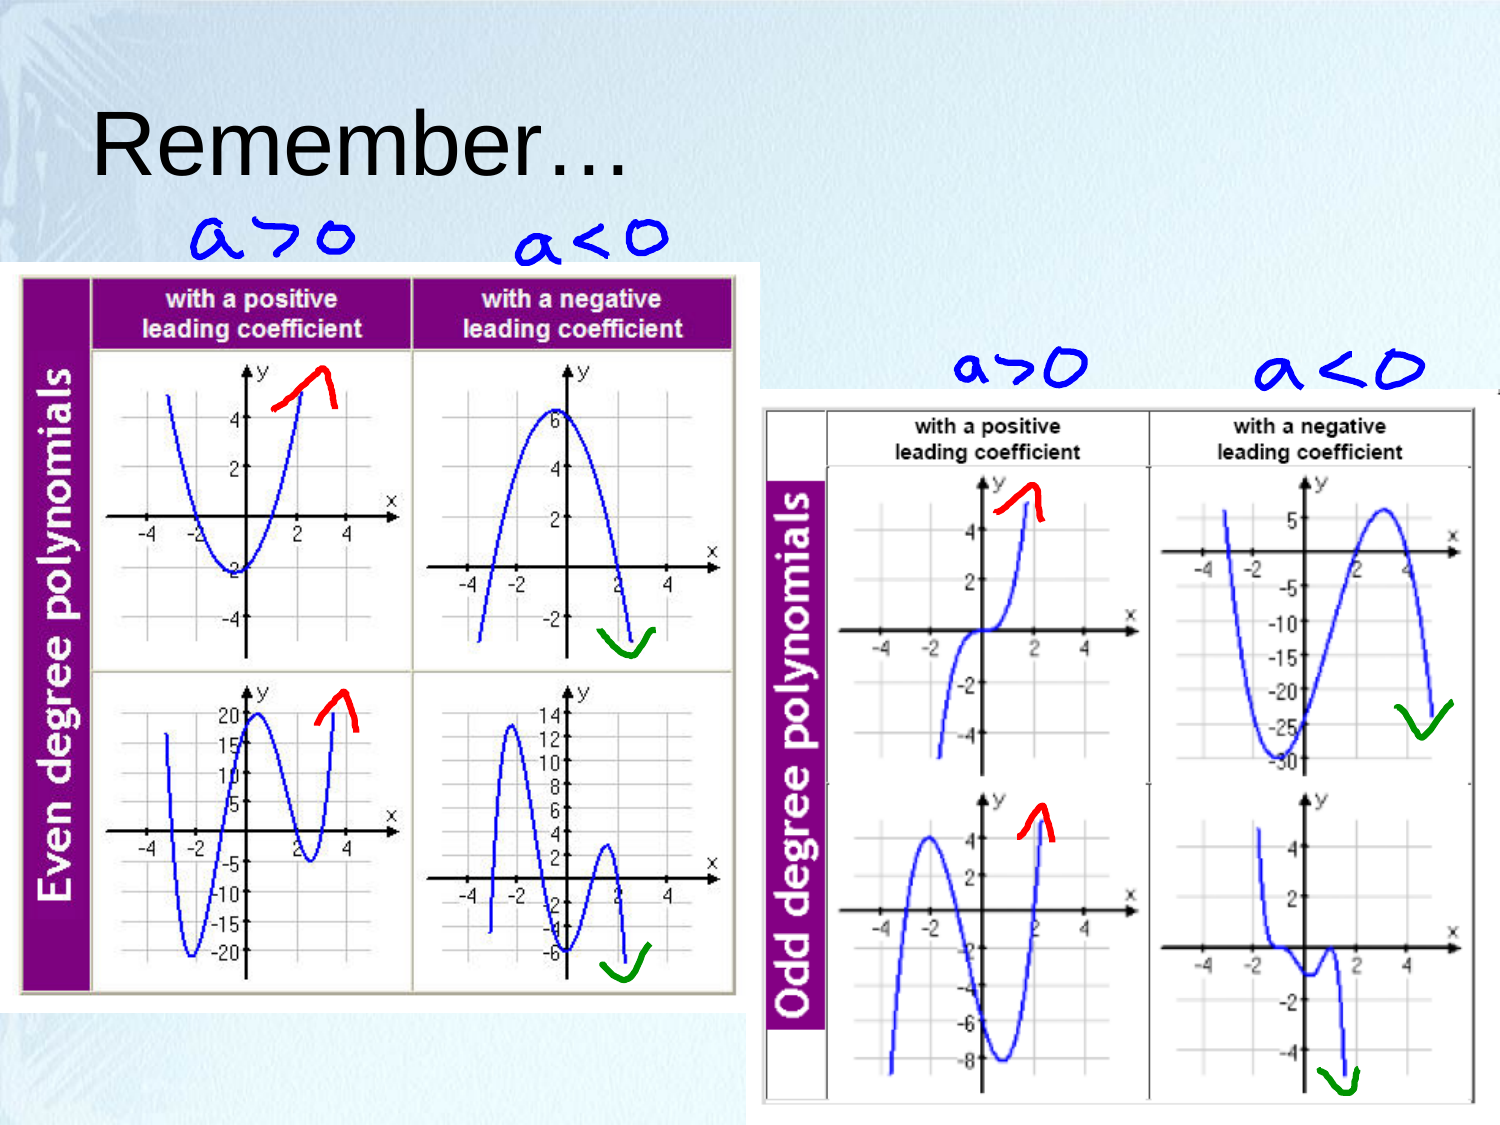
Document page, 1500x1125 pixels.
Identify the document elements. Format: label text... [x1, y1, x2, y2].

text_box [192, 220, 244, 258]
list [0, 262, 760, 1013]
picture [0, 0, 1500, 1125]
text_box [517, 235, 561, 260]
text_box [956, 357, 987, 383]
text_box [1045, 348, 1086, 386]
text_box [1377, 350, 1423, 388]
text_box [1321, 353, 1366, 387]
text_box [318, 222, 353, 253]
text_box [1256, 360, 1304, 388]
picture [535, 250, 555, 262]
text_box [575, 225, 608, 257]
text_box [254, 218, 297, 256]
text_box [628, 221, 667, 254]
title Remember… [74, 44, 1426, 233]
text_box [996, 356, 1032, 384]
